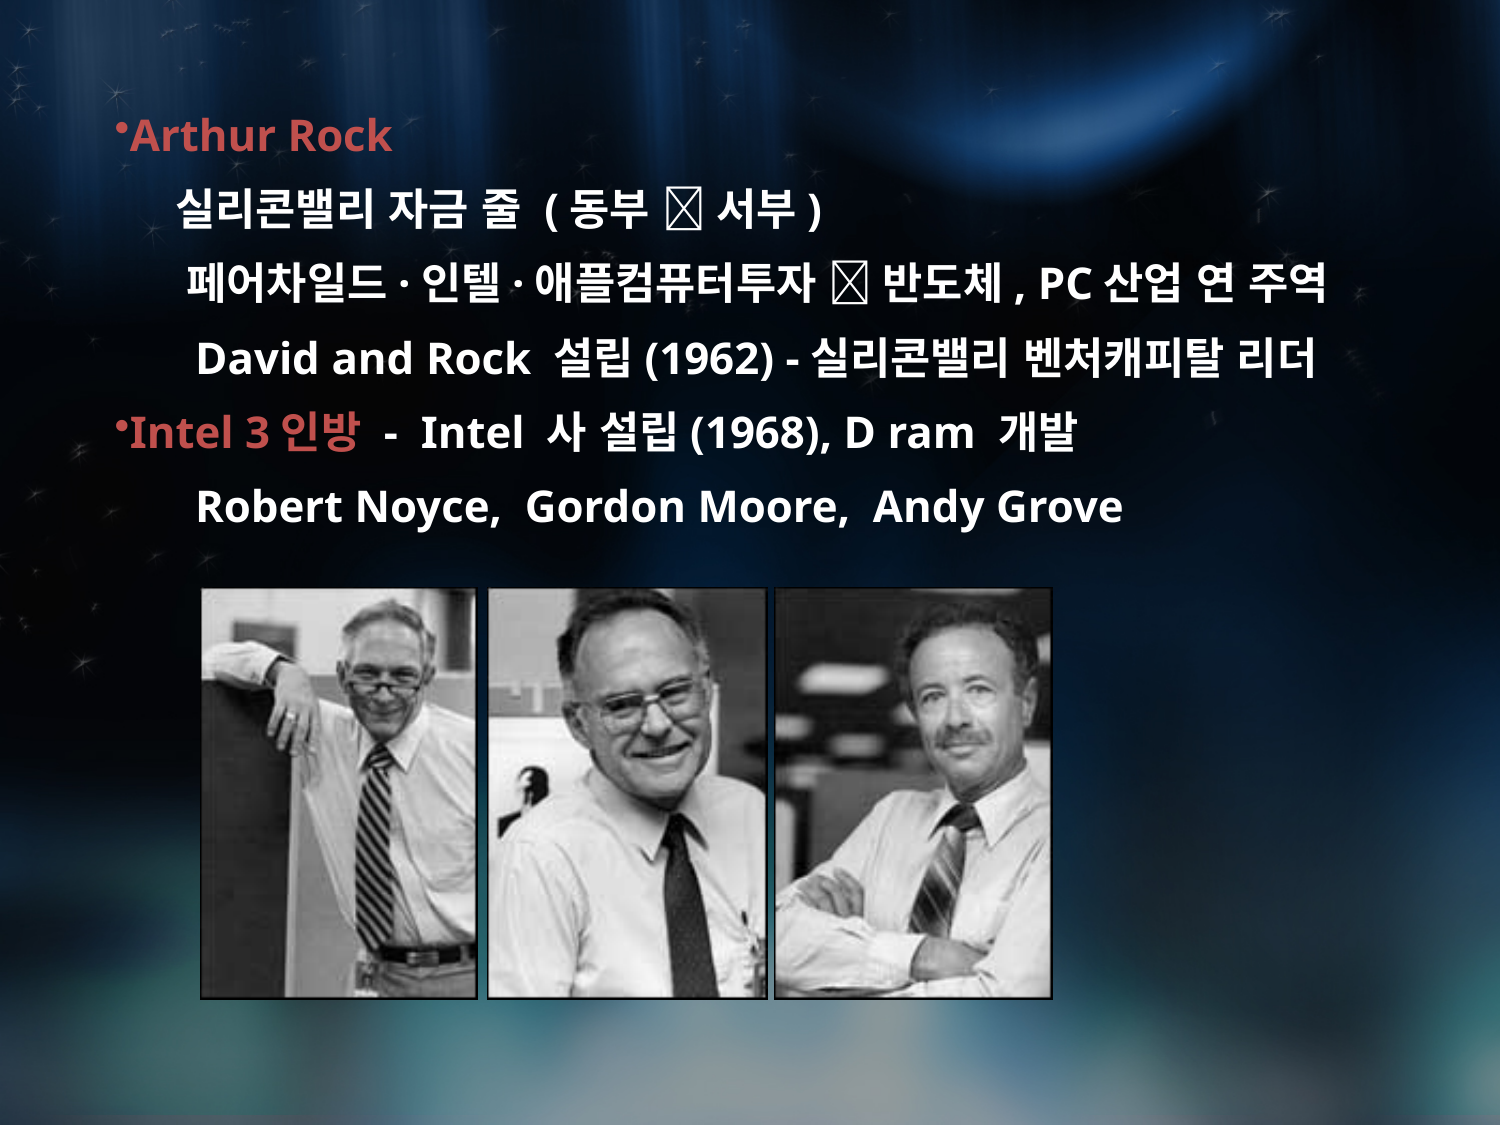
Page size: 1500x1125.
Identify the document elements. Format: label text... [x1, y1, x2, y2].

text_box Arthur Rock 실리콘밸리 자금 줄 (동부  서부) 페어차일드·인텔·애플컴퓨터투자  반도체, PC산업 연 주역 David and Rock 설립(1962) -실리콘밸리 벤처캐피탈 리더 Intel 3인방 - Intel 사 설립(1968), D ram 개발 Robert Noyce, Gordon Moore, Andy Grove [99, 99, 1438, 539]
picture [0, 0, 1500, 1125]
